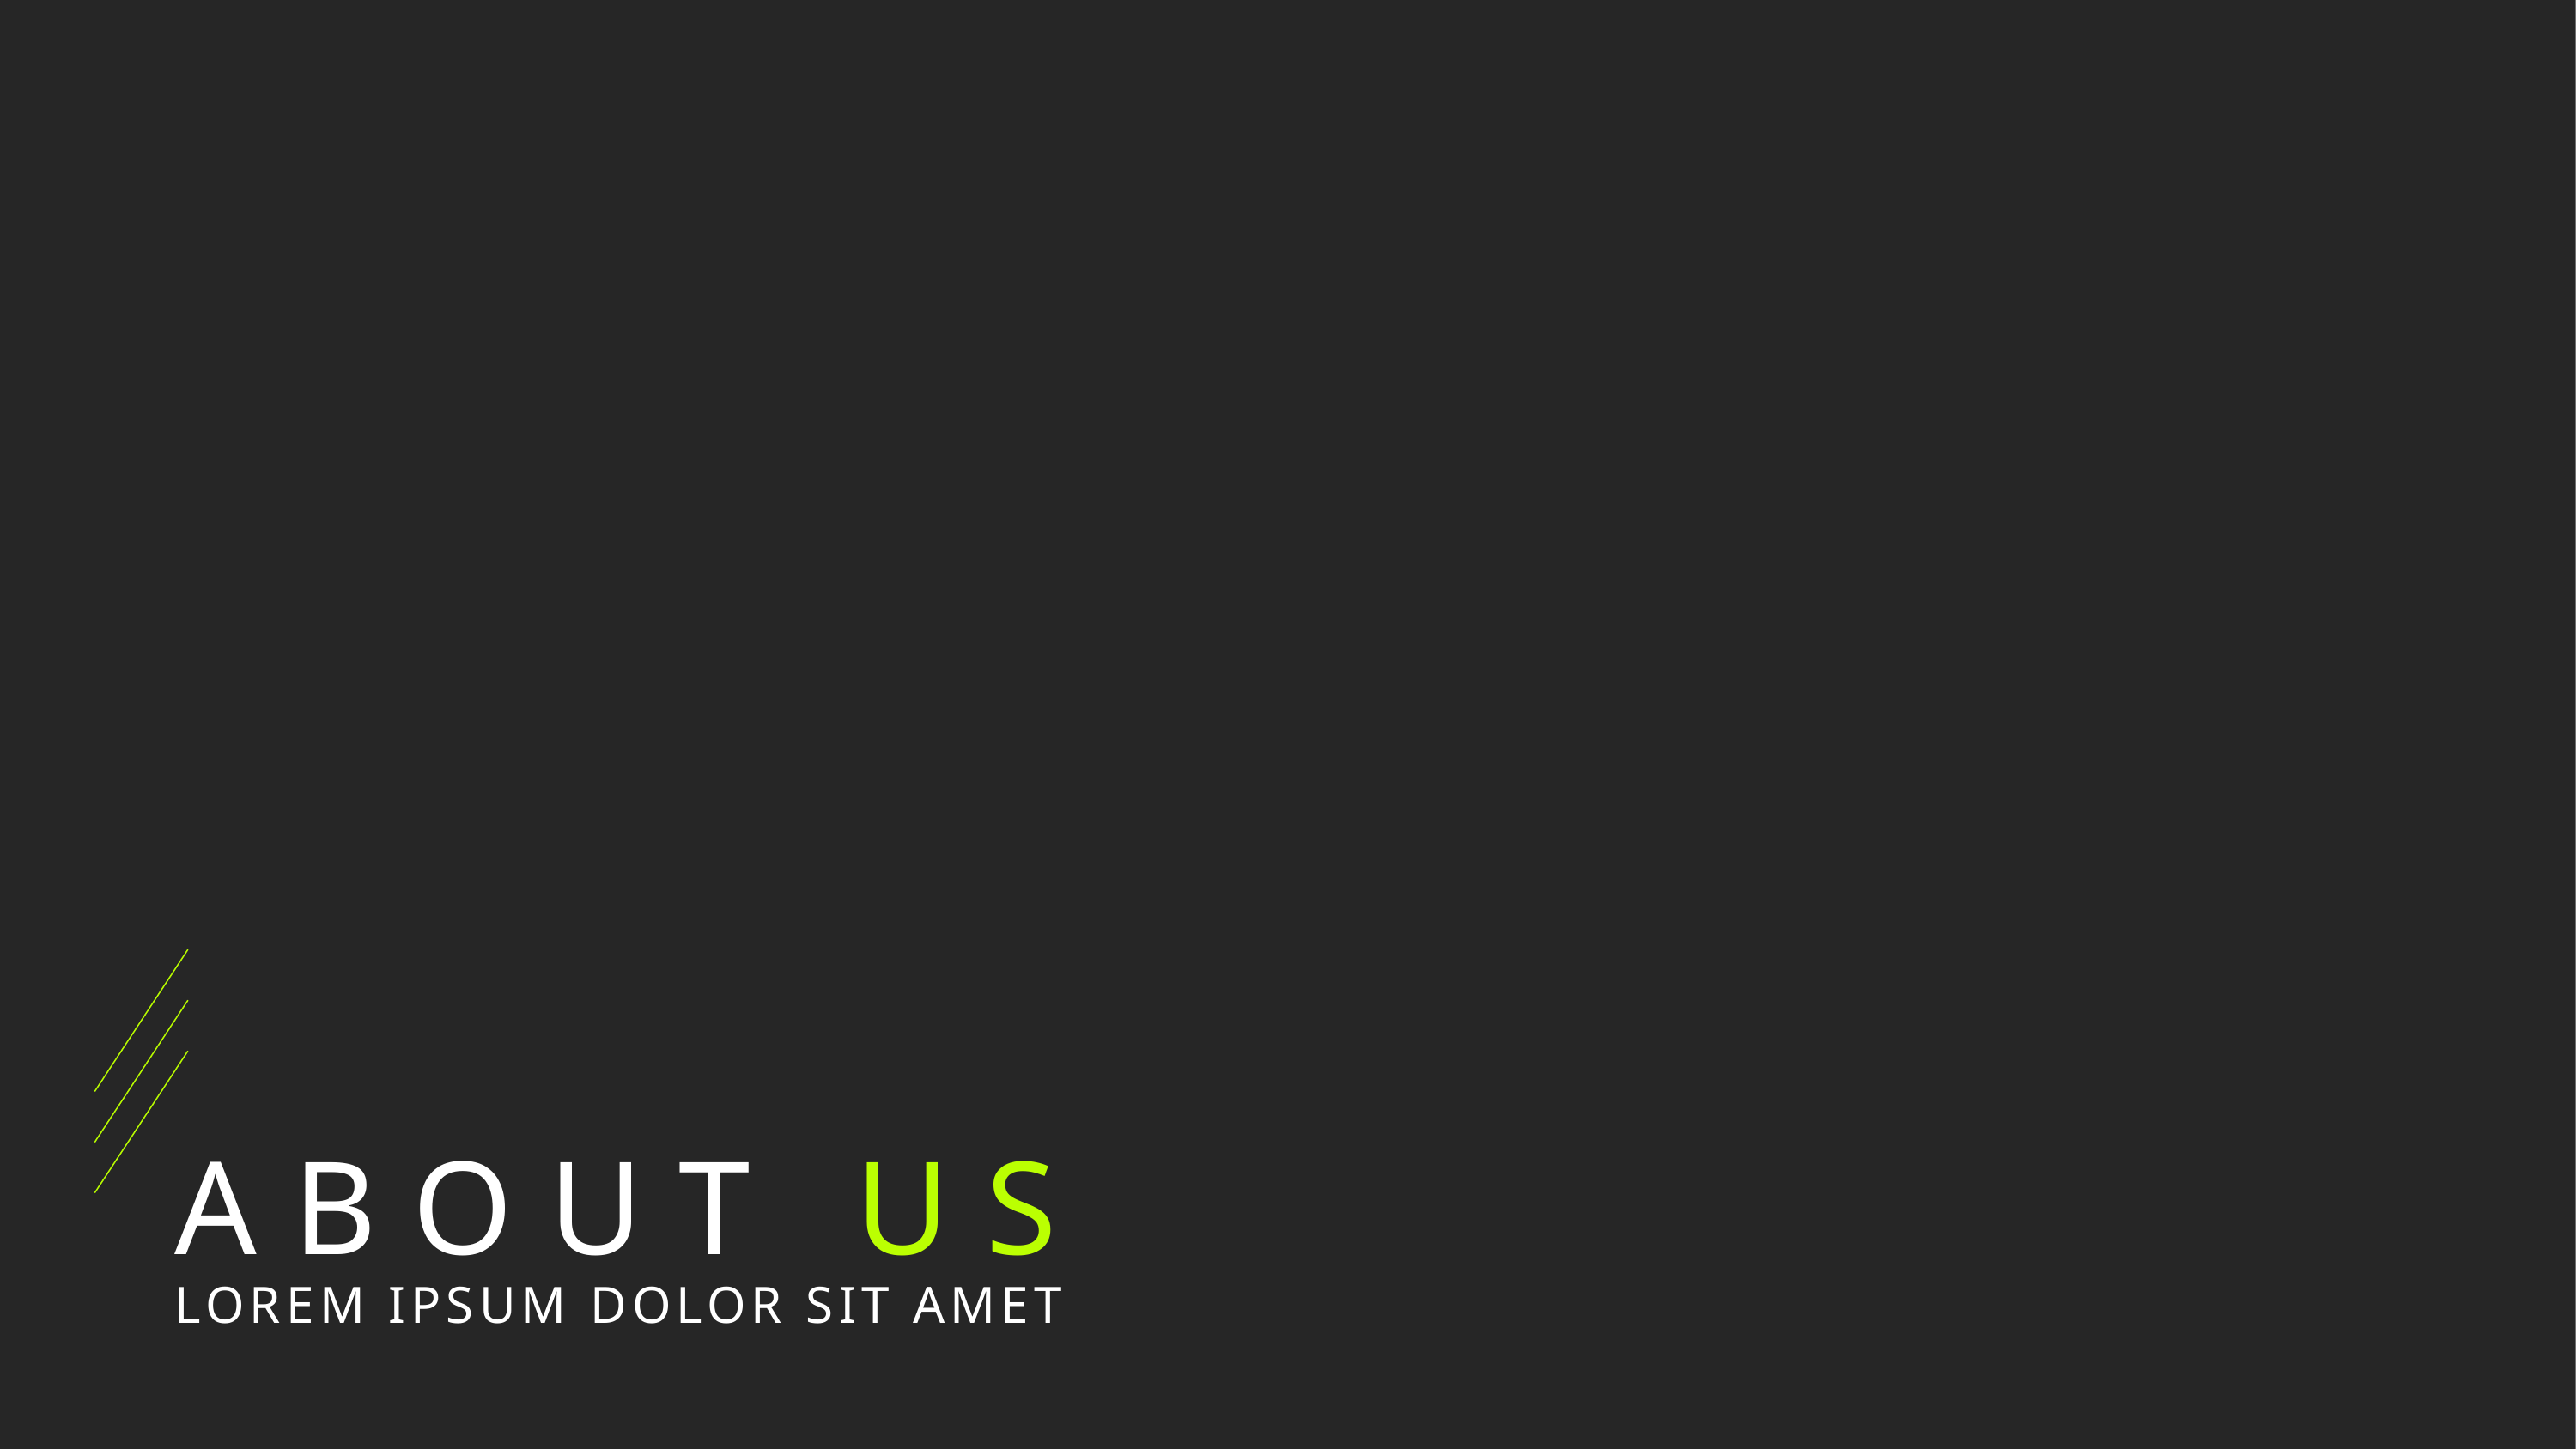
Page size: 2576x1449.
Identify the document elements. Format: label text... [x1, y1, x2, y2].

list LOREM IPSUM DOLOR SIT AMET [151, 1261, 2049, 1343]
title ABOUT US [151, 1088, 2062, 1293]
